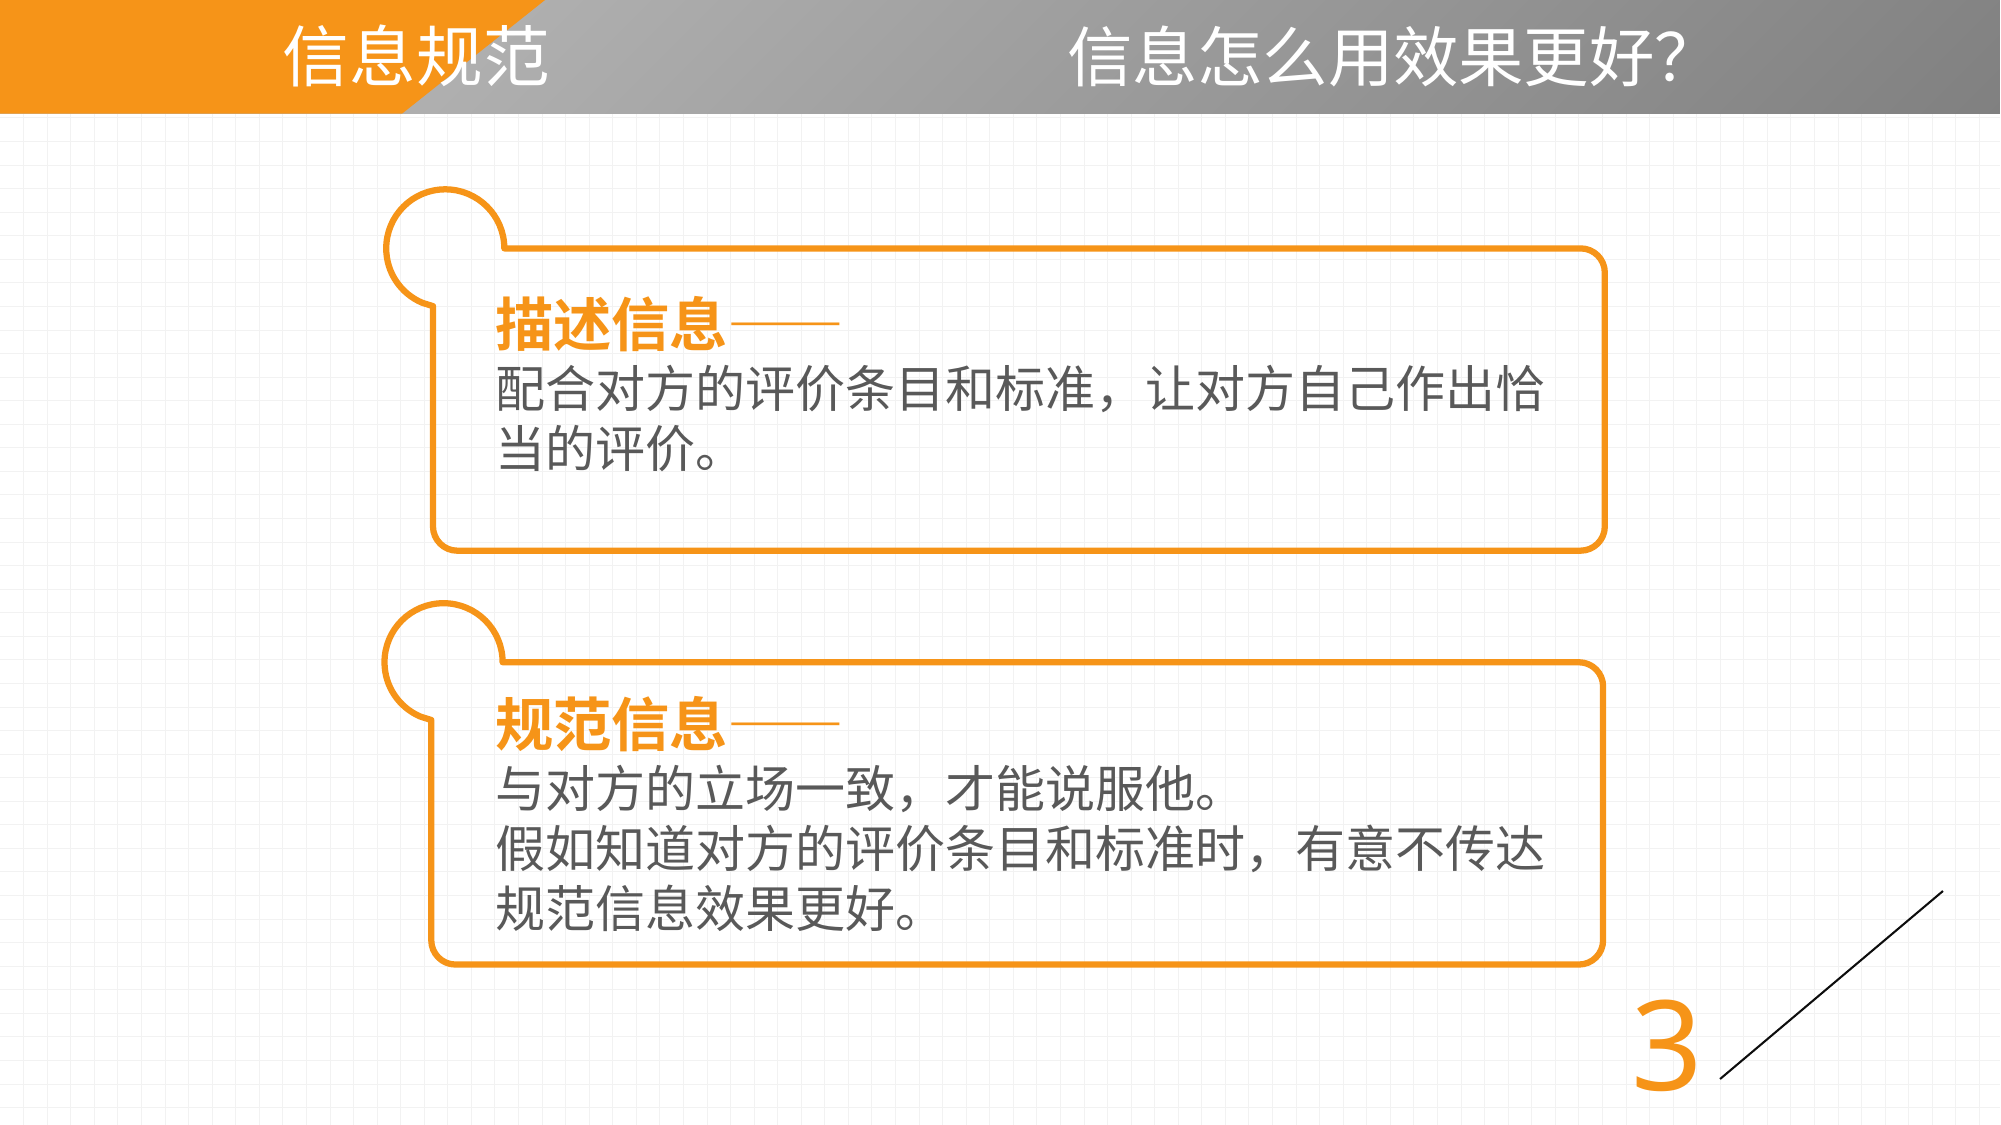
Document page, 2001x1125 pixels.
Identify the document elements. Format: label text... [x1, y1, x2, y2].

text_box 3 [1617, 958, 1723, 1124]
text_box [382, 601, 1606, 967]
title 信息怎么用效果更好？ [1049, 0, 1670, 113]
text_box [384, 187, 1607, 553]
text_box 信息规范 [268, 7, 812, 103]
